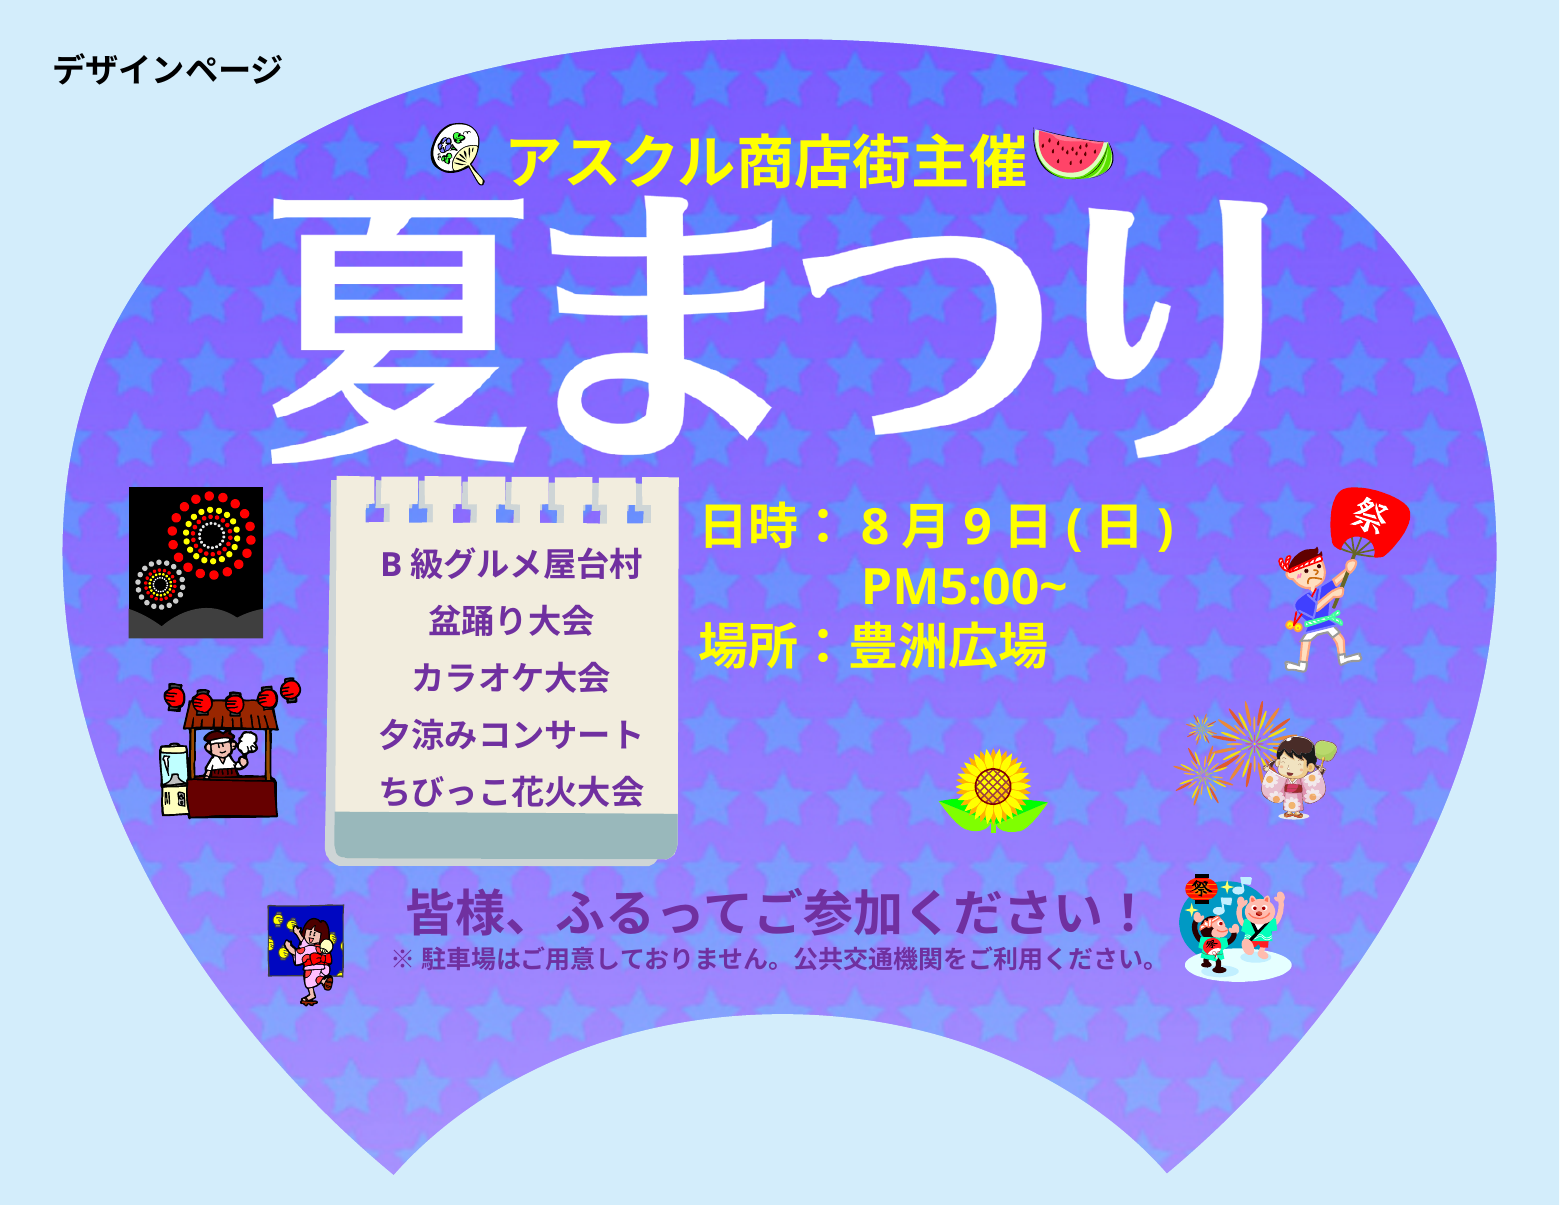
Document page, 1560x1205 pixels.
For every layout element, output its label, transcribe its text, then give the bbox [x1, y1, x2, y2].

text_box ※駐車場はご用意しておりません。公共交通機関をご利用ください。 [375, 936, 1173, 982]
text_box アスクル商店街主催 [490, 118, 1043, 179]
picture [63, 40, 1496, 1174]
text_box 皆様、ふるってご参加ください！ [390, 874, 1169, 949]
text_box デザインページ [37, 42, 300, 97]
text_box 日時：8月9日(日) PM5:00~ 場所：豊洲広場 [722, 487, 1202, 682]
